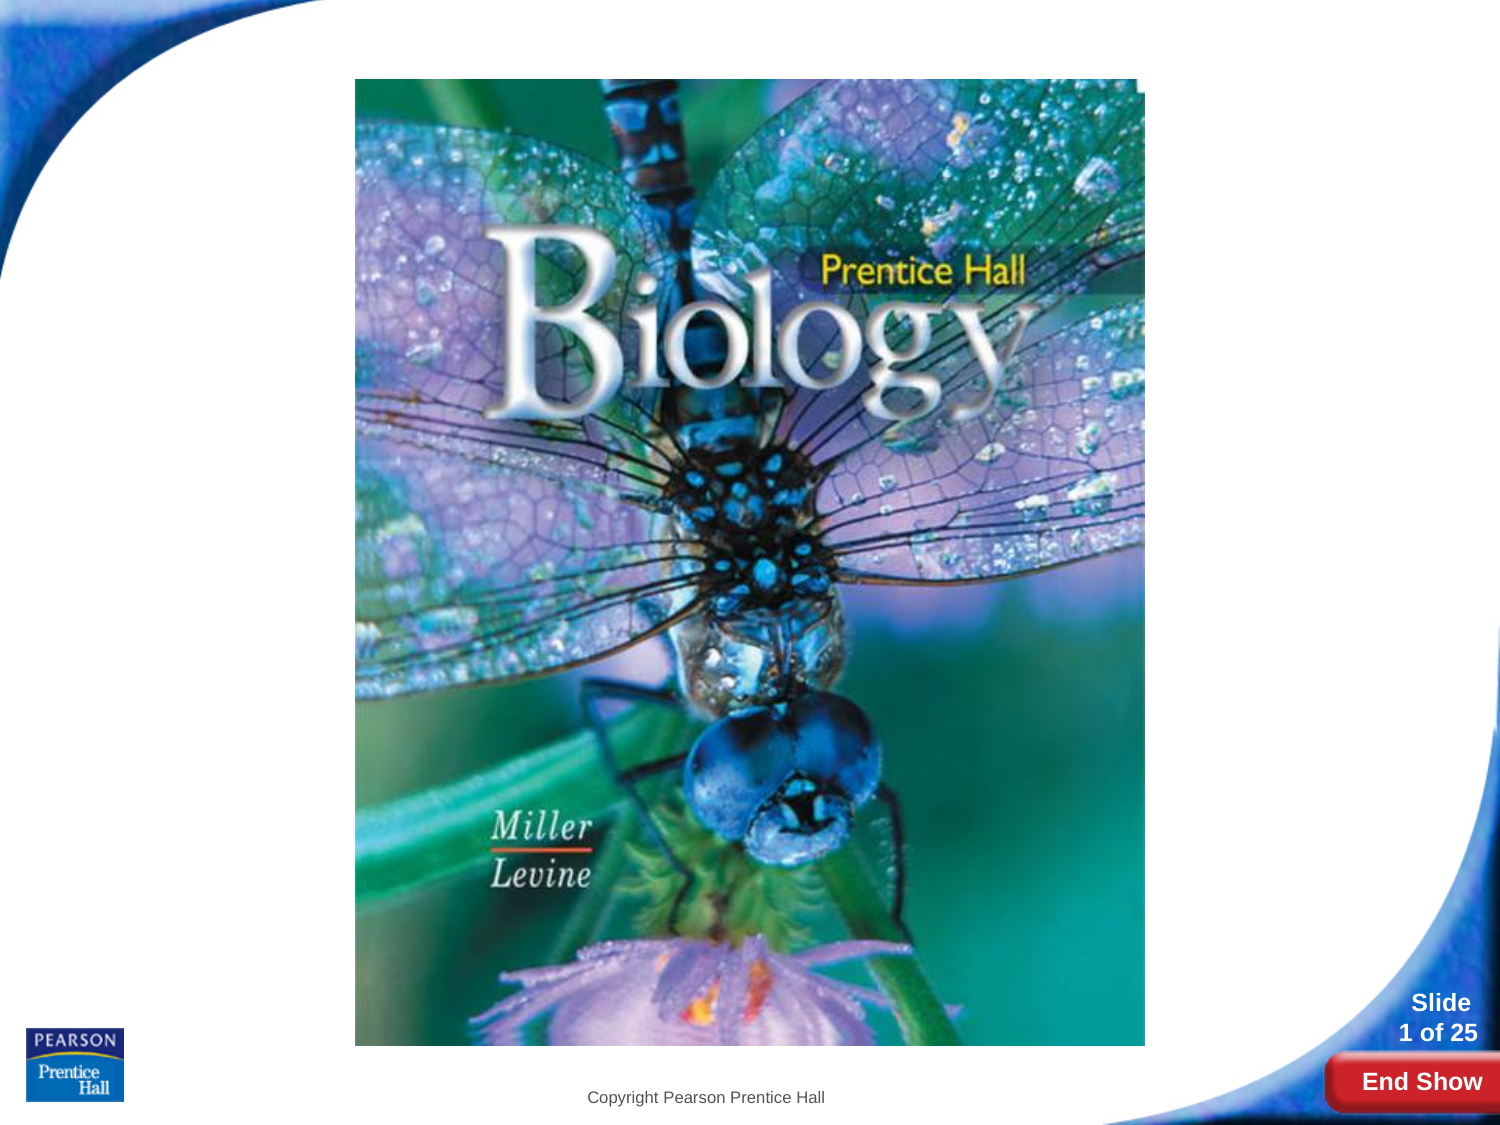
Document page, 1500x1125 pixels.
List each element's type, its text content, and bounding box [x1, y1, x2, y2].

footer Copyright Pearson Prentice Hall [468, 1078, 945, 1105]
picture [0, 0, 1500, 1125]
title Biology [268, 0, 1344, 207]
